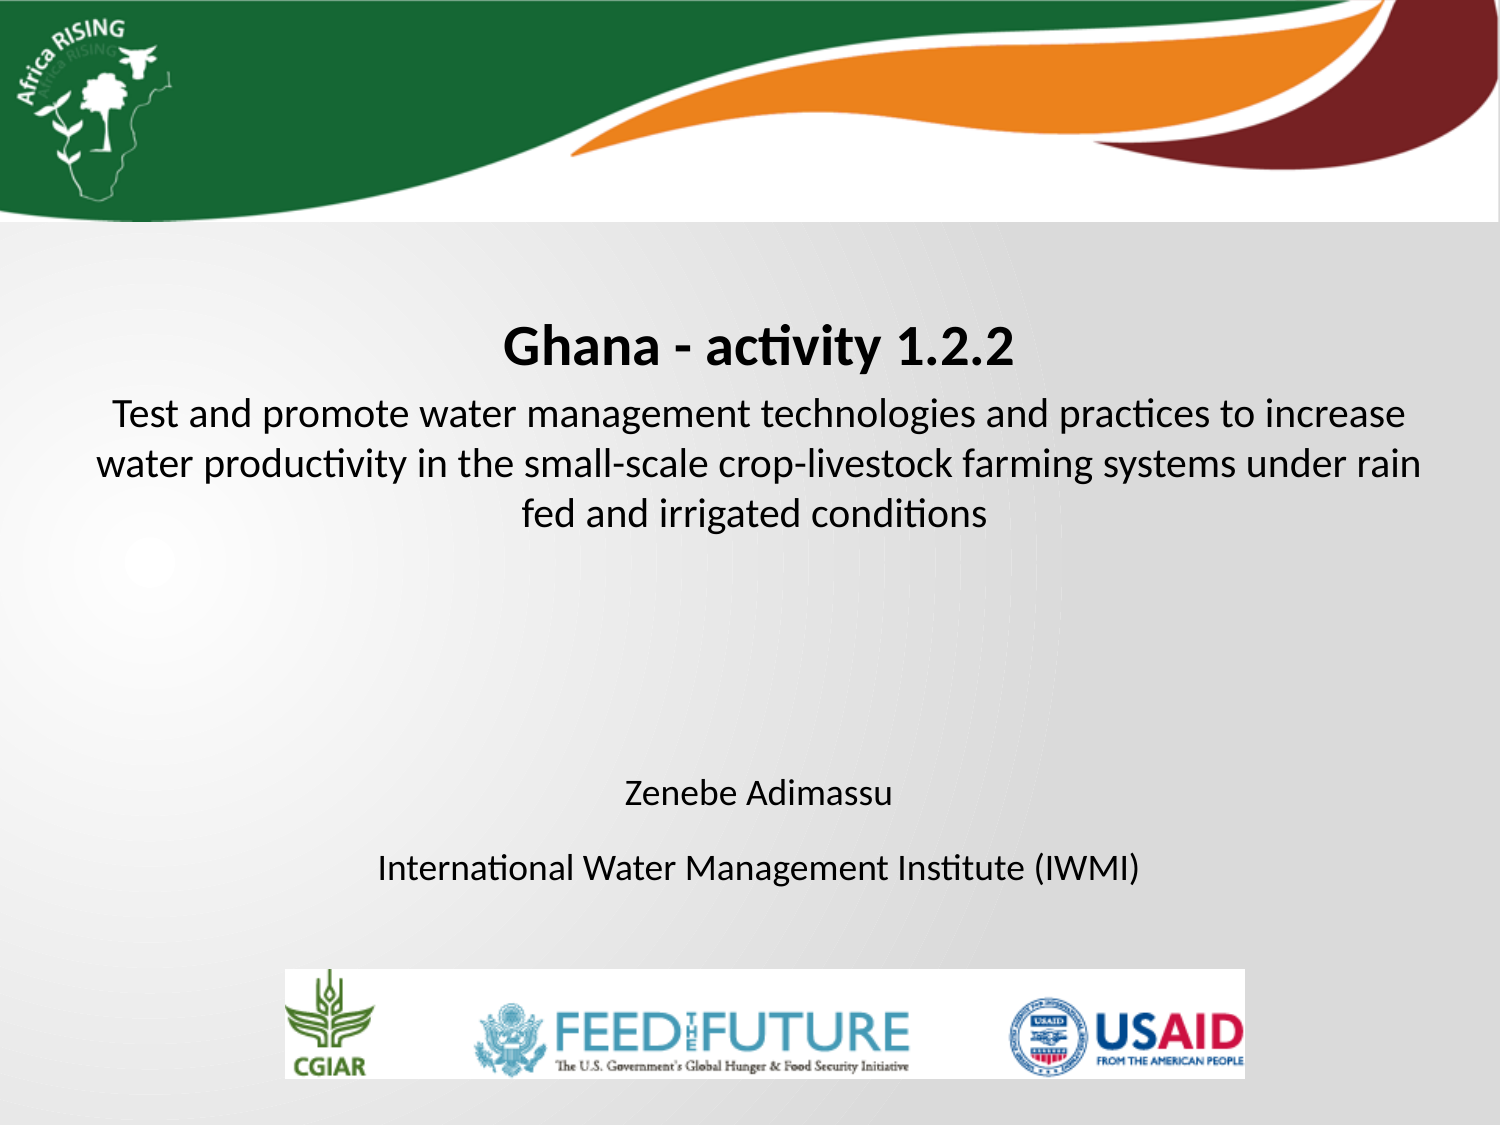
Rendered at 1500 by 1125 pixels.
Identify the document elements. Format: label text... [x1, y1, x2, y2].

picture [285, 969, 1245, 1079]
list Zenebe Adimassu International Water Management Institute (IWMI) [90, 737, 1410, 888]
list Ghana - activity 1.2.2 Test and promote water management technologies and practices to increase water productivity in the small-scale crop-livestock farming systems under rain fed and irrigated conditions [31, 299, 1469, 525]
picture [0, 0, 1499, 222]
